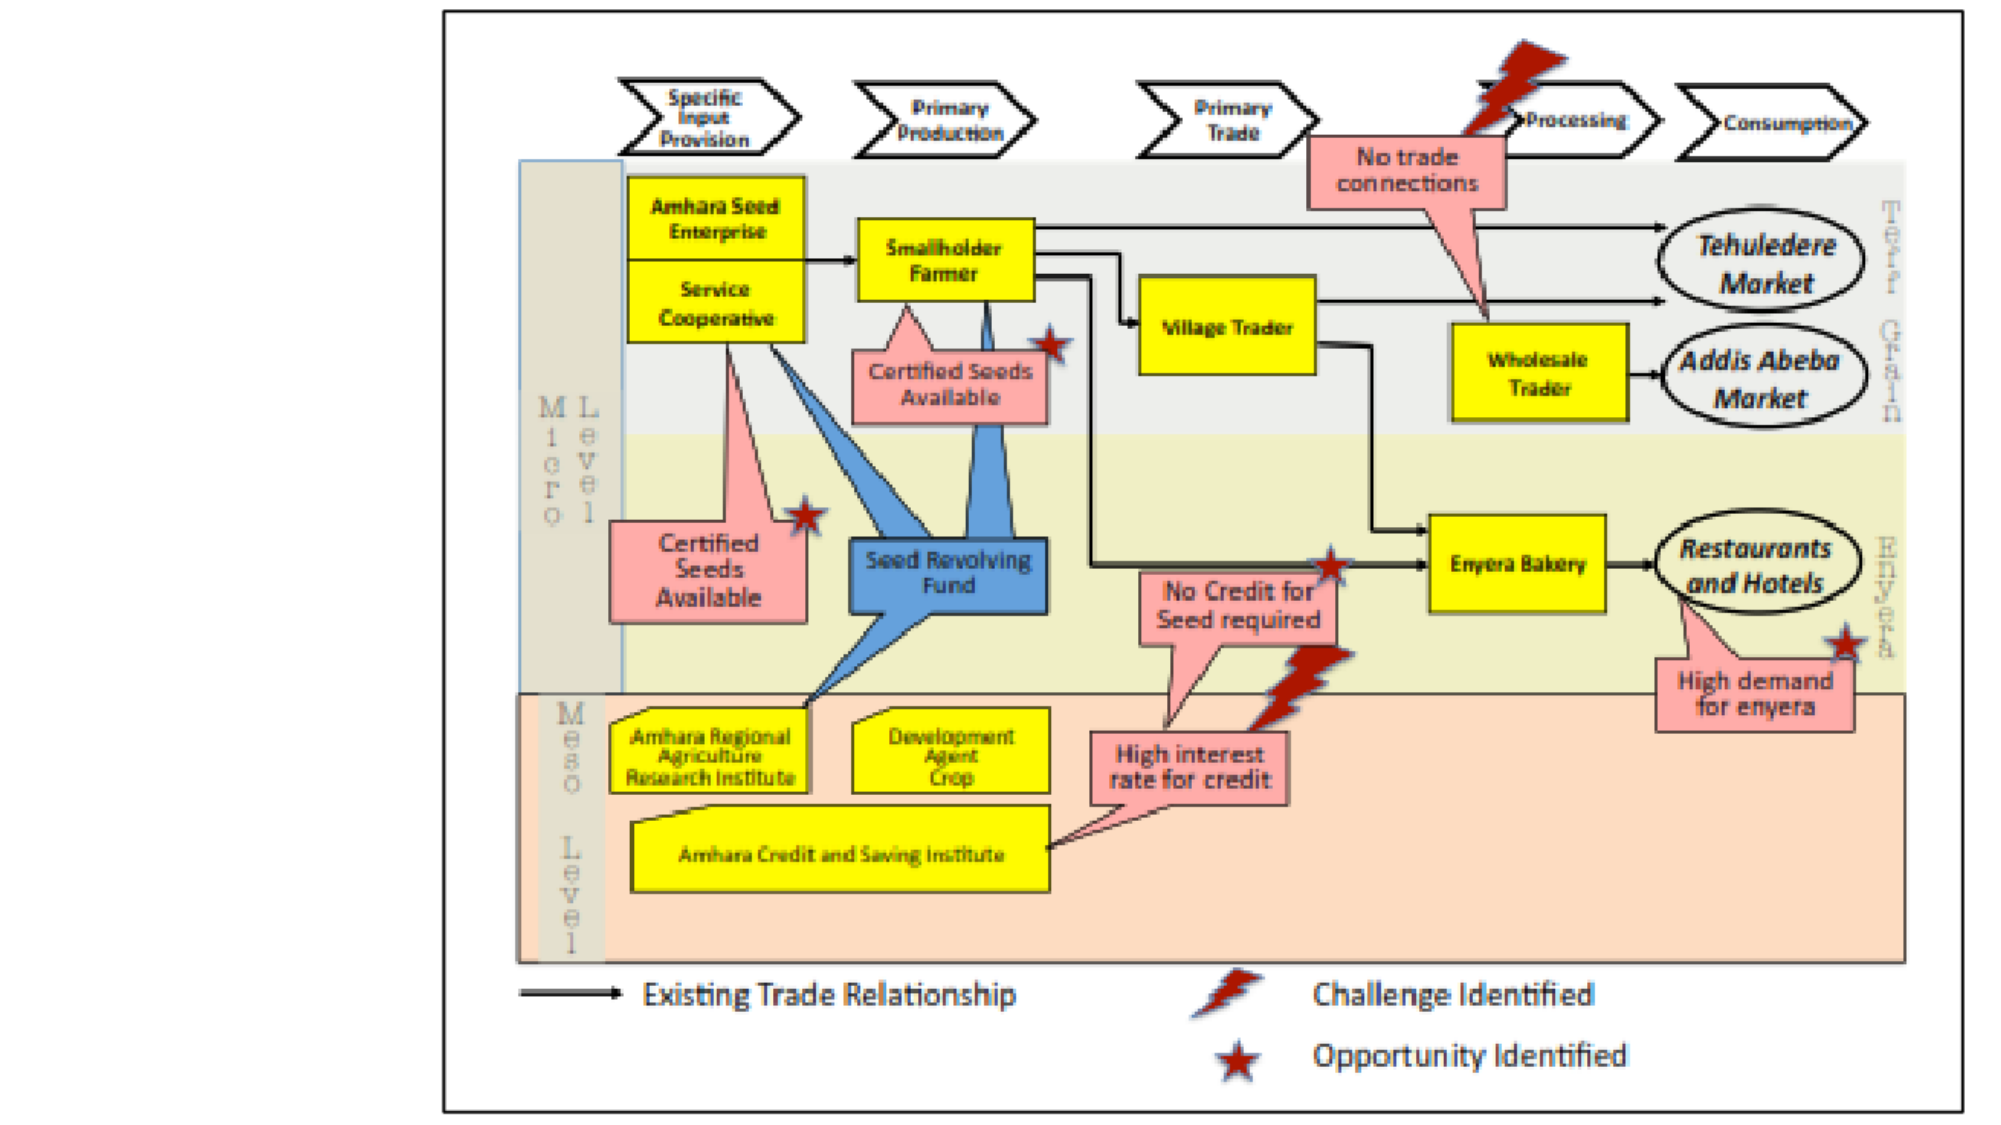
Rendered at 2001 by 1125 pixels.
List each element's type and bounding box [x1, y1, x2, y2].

picture [436, 0, 1977, 1125]
